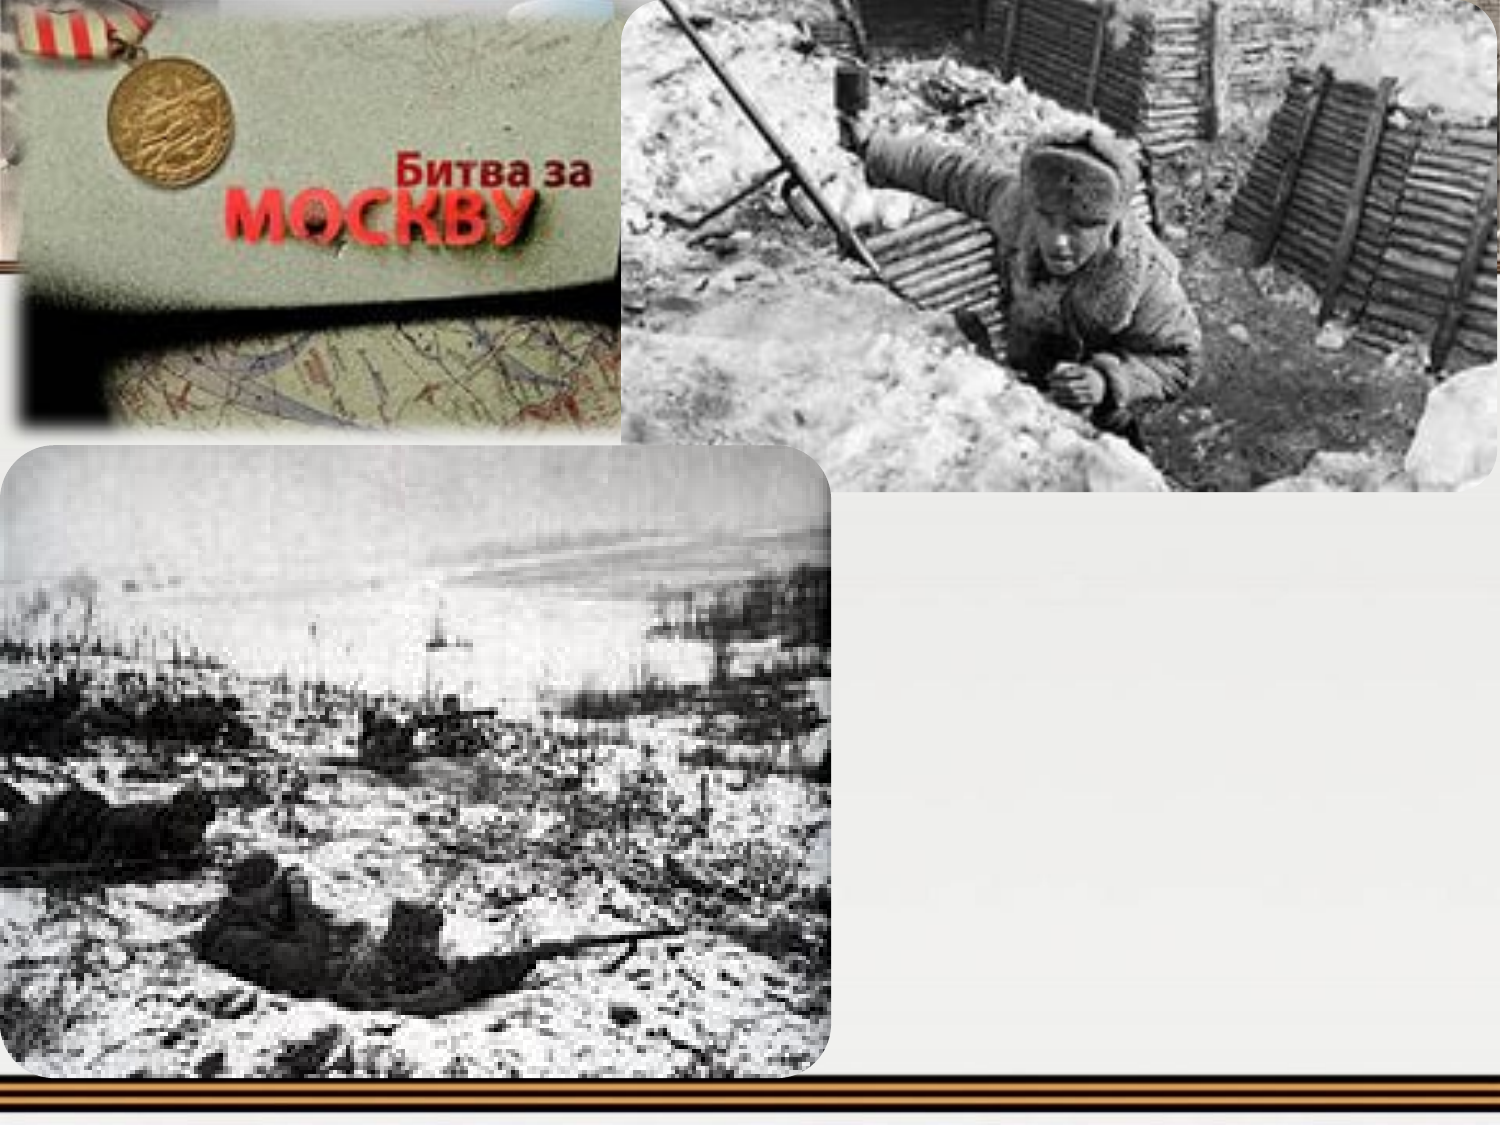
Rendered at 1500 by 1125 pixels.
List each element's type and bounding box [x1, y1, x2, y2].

list [832, 262, 1500, 1006]
picture [0, 0, 1500, 1125]
